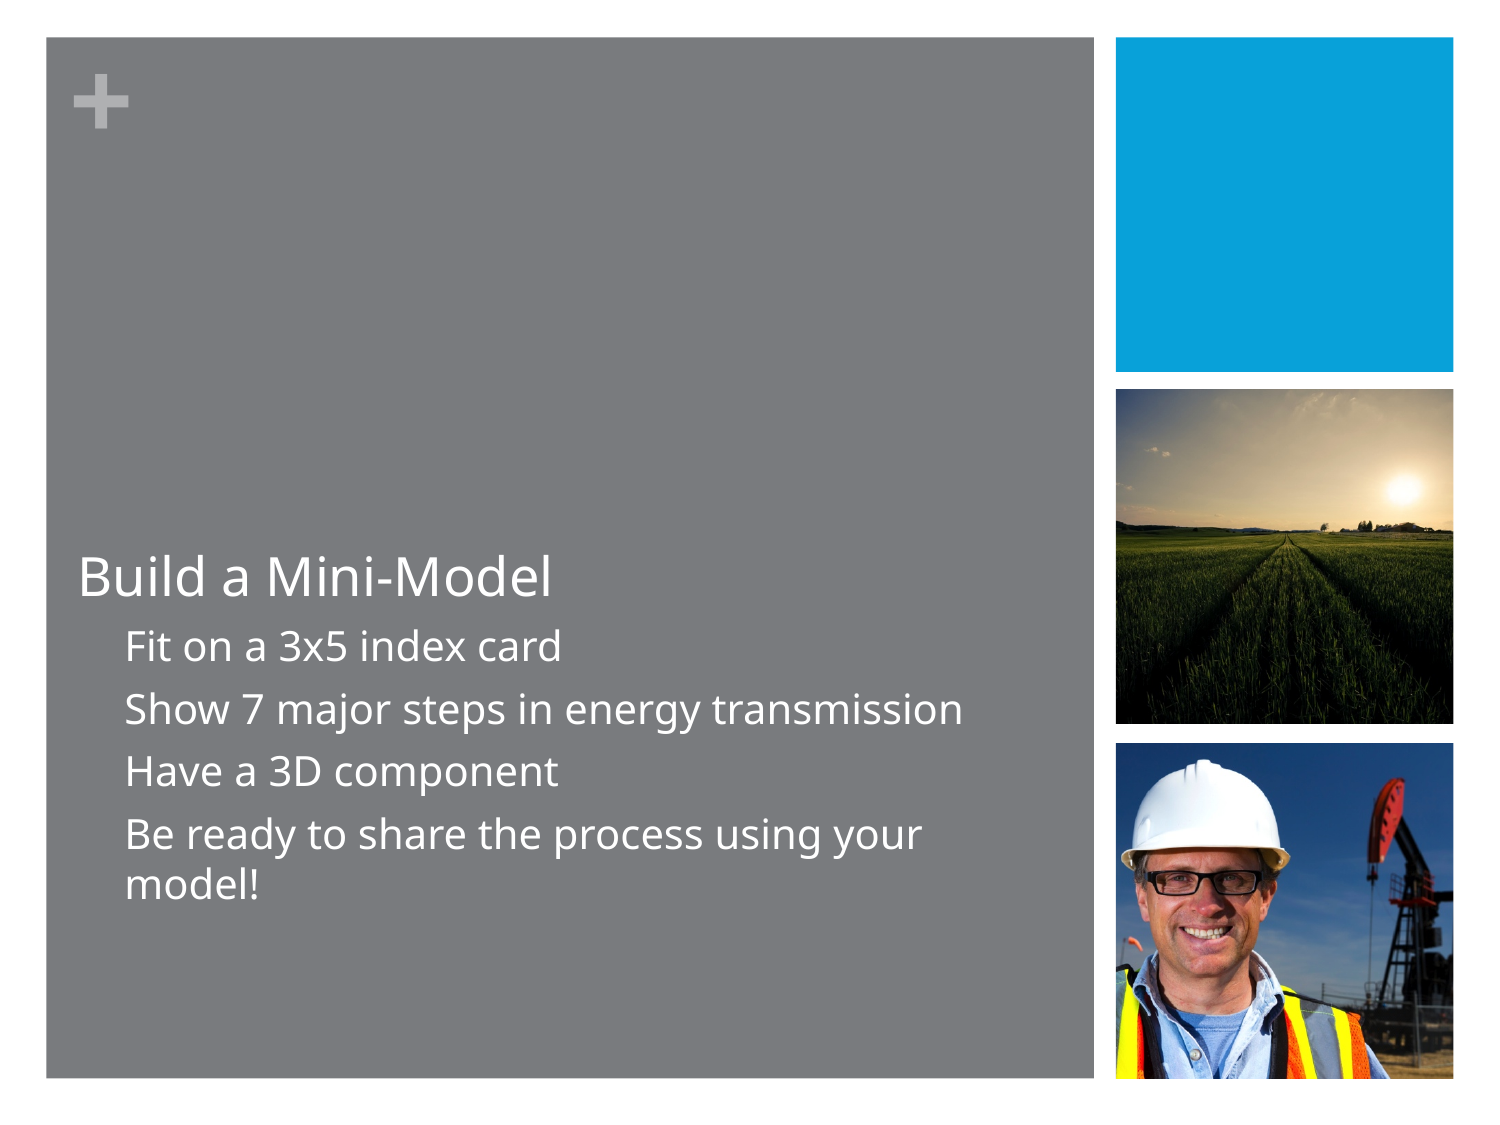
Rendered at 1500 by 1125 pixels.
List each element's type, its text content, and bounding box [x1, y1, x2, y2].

picture [1115, 743, 1454, 1079]
title Build a Mini-Model [62, 424, 1003, 612]
picture [1115, 388, 1454, 725]
list Fit on a 3x5 index card Show 7 major steps in energy transmission Have a 3D component Be ready to share the process using your model! [62, 612, 1077, 1005]
